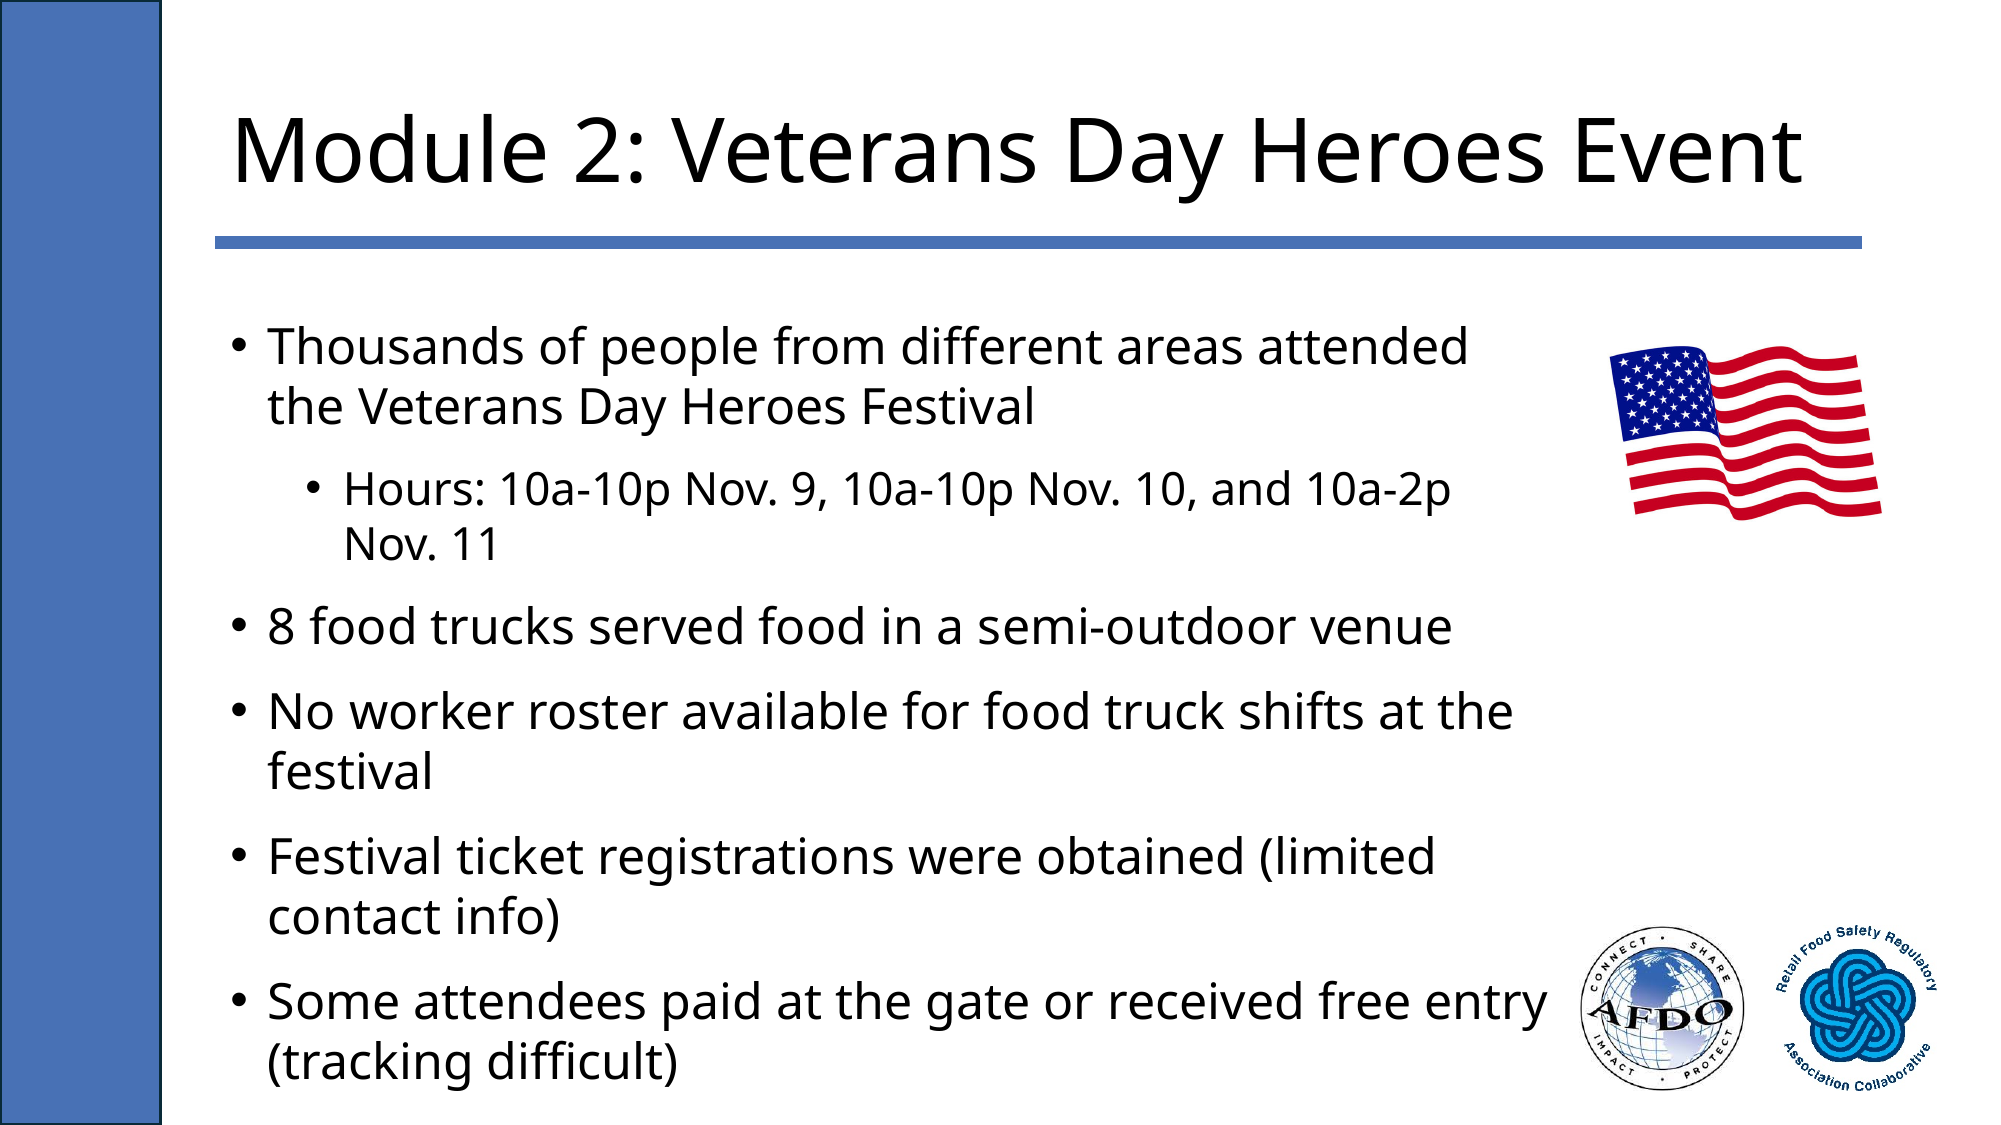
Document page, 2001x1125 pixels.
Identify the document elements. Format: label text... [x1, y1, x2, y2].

list Thousands of people from different areas attended the Veterans Day Heroes Festival Hours: 10a-10p Nov. 9, 10a-10p Nov. 10, and 10a-2p Nov. 11 8 food trucks served food in a semi-outdoor venue No worker roster available for food truck shifts at the festival Festival ticket registrations were obtained (limited contact info) Some attendees paid at the gate or received free entry (tracking difficult) [215, 306, 1568, 1125]
picture [1776, 925, 1937, 1091]
picture [1579, 925, 1745, 1091]
picture [1569, 340, 1922, 526]
title Module 2: Veterans Day Heroes Event [215, 96, 1925, 211]
